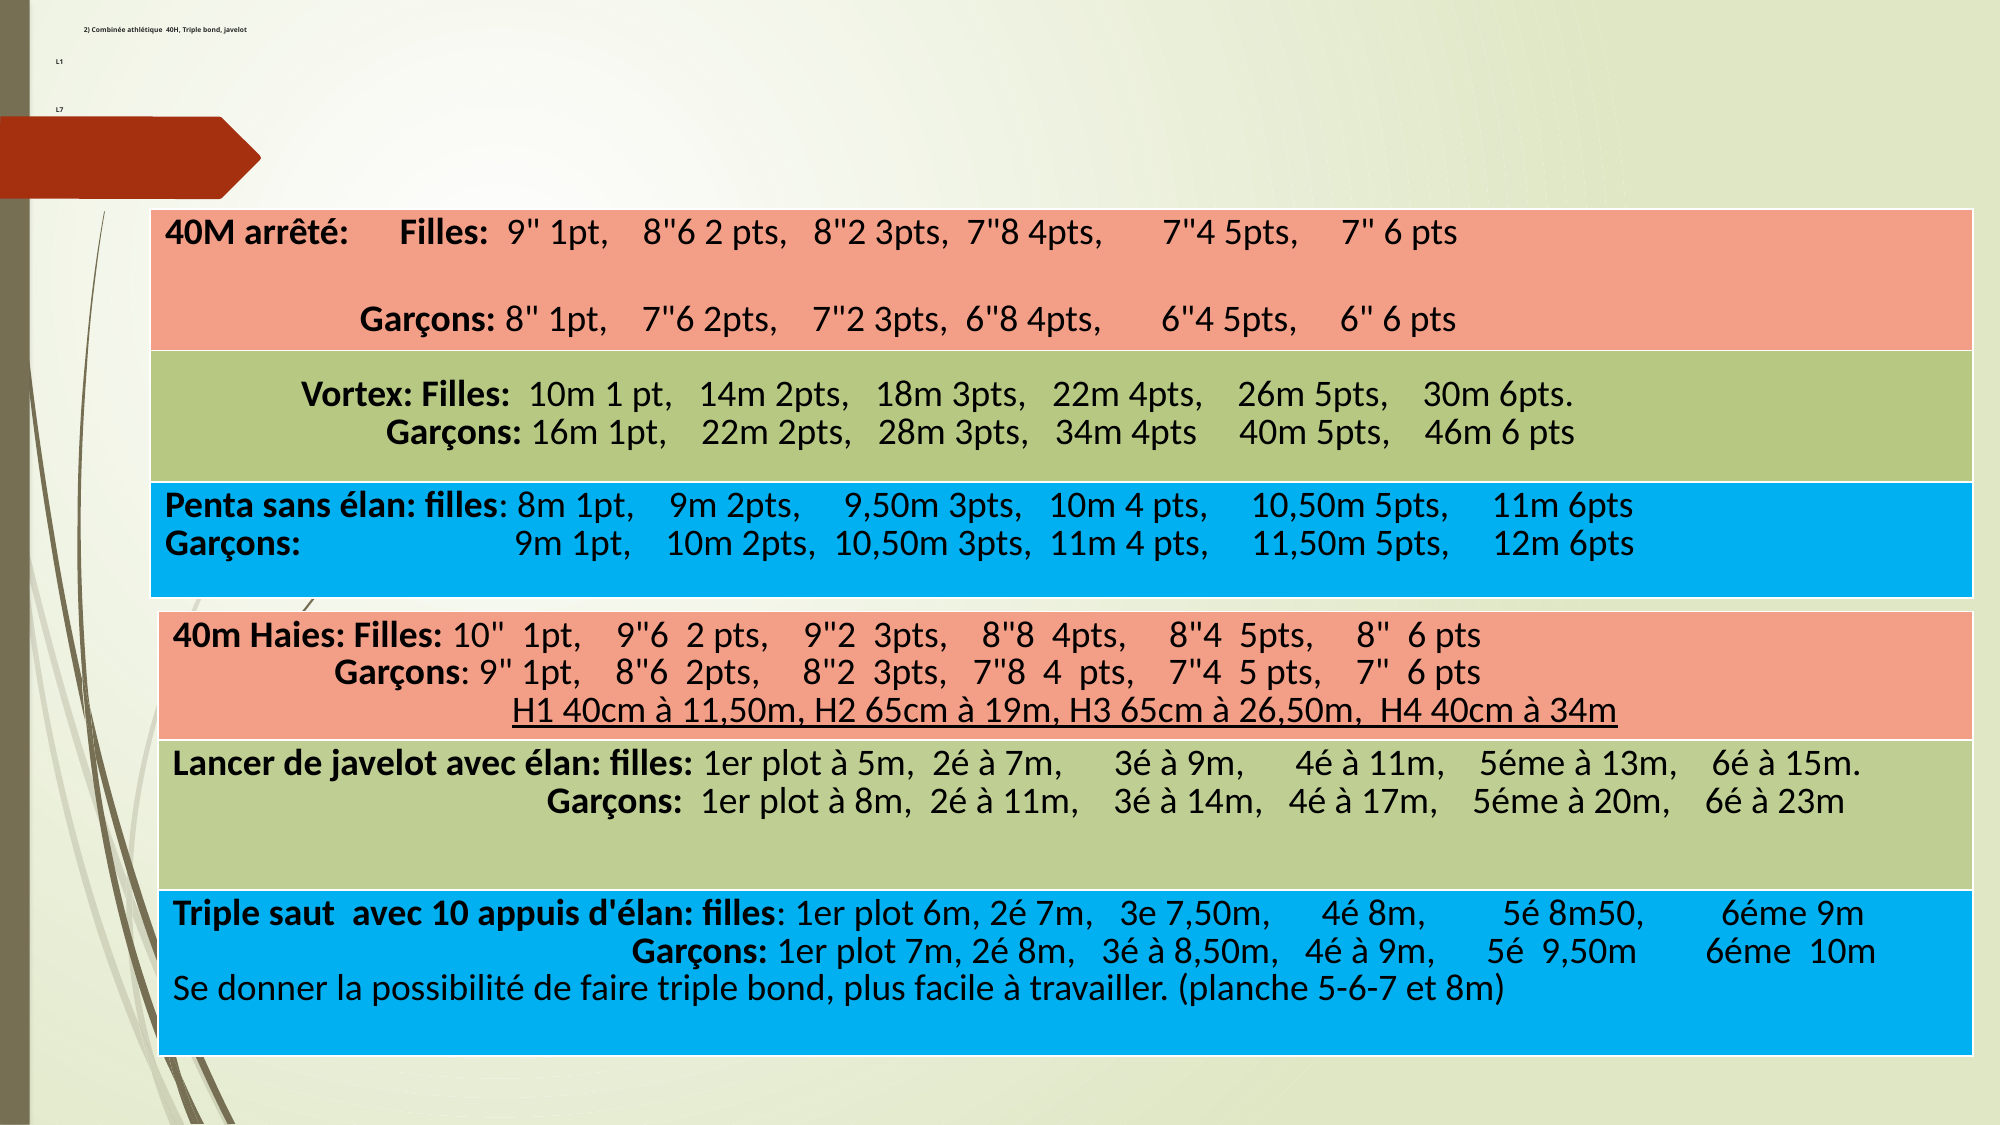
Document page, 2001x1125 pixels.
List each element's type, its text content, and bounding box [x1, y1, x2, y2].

table_cell Penta sans élan: filles: 8m 1pt, 9m 2pts, 9,50m 3pts, 10m 4 pts, 10,50m 5pts, 11m 6pts Garçons: 9m 1pt, 10m 2pts, 10,50m 3pts, 11m 4 pts, 11,50m 5pts, 12m 6pts [151, 483, 1972, 597]
title 2) Combinée athlétique 40H, Triple bond, javelot L1 L7 [41, 18, 1969, 129]
table_header 40m Haies: Filles: 10" 1pt, 9"6 2 pts, 9"2 3pts, 8"8 4pts, 8"4 5pts, 8" 6 pts Garçons: 9" 1pt, 8"6 2pts, 8"2 3pts, 7"8 4 pts, 7"4 5 pts, 7" 6 pts H1 40cm à 11,50m, H2 65cm à 19m, H3 65cm à 26,50m, H4 40cm à 34m [159, 612, 1972, 739]
table_cell Lancer de javelot avec élan: filles: 1er plot à 5m, 2é à 7m, 3é à 9m, 4é à 11m, 5éme à 13m, 6é à 15m. Garçons: 1er plot à 8m, 2é à 11m, 3é à 14m, 4é à 17m, 5éme à 20m, 6é à 23m [159, 741, 1972, 889]
table_cell Vortex: Filles: 10m 1 pt, 14m 2pts, 18m 3pts, 22m 4pts, 26m 5pts, 30m 6pts. Garçons: 16m 1pt, 22m 2pts, 28m 3pts, 34m 4pts 40m 5pts, 46m 6 pts [151, 351, 1972, 481]
table_cell Triple saut avec 10 appuis d'élan: filles: 1er plot 6m, 2é 7m, 3e 7,50m, 4é 8m, 5é 8m50, 6éme 9m Garçons: 1er plot 7m, 2é 8m, 3é à 8,50m, 4é à 9m, 5é 9,50m 6éme 10m Se donner la possibilité de faire triple bond, plus facile à travailler. (planche 5-6-7 et 8m) [159, 891, 1972, 1055]
table_header 40M arrêté: Filles: 9" 1pt, 8"6 2 pts, 8"2 3pts, 7"8 4pts, 7"4 5pts, 7" 6 pts Garçons: 8" 1pt, 7"6 2pts, 7"2 3pts, 6"8 4pts, 6"4 5pts, 6" 6 pts [151, 210, 1972, 350]
